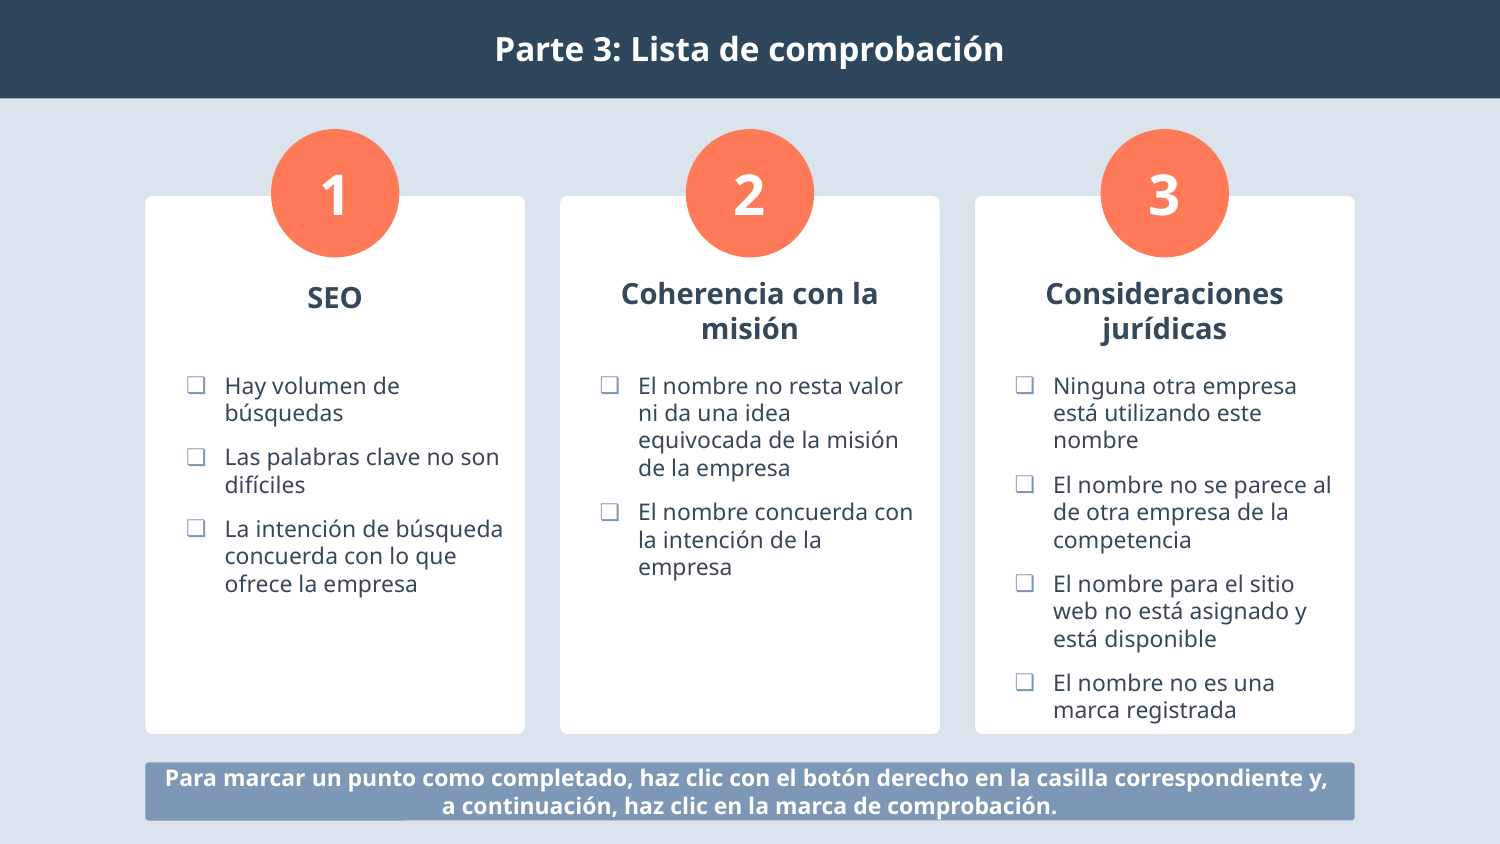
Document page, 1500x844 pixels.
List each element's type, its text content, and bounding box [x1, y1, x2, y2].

text_box [560, 195, 940, 734]
text_box [290, 129, 380, 147]
text_box [387, 155, 400, 231]
text_box [975, 195, 1355, 734]
text_box [271, 155, 283, 231]
text_box [1118, 238, 1211, 258]
text_box [289, 238, 382, 258]
text_box Hay volumen de búsquedas Las palabras clave no son difíciles La intención de búsqueda concuerda con lo que ofrece la empresa [157, 360, 516, 608]
text_box [685, 155, 698, 231]
text_box [1217, 155, 1229, 231]
text_box [704, 238, 796, 258]
text_box [1120, 129, 1210, 147]
text_box Para marcar un punto como completado, haz clic con el botón derecho en la casilla correspondiente y, a continuación, haz clic en la marca de comprobación. [145, 762, 1355, 821]
text_box 1 [283, 147, 387, 238]
text_box [1100, 155, 1113, 231]
text_box Coherencia con la misión [607, 264, 893, 357]
text_box Parte 3: Lista de comprobación [0, 0, 1500, 99]
text_box [705, 129, 795, 147]
text_box 2 [698, 147, 802, 238]
text_box Consideraciones jurídicas [1005, 264, 1325, 357]
text_box [802, 155, 815, 231]
text_box 3 [1113, 147, 1217, 238]
text_box [145, 195, 526, 734]
text_box SEO [228, 268, 442, 326]
text_box Ninguna otra empresa está utilizando este nombre El nombre no se parece al de otra empresa de la competencia El nombre para el sitio web no está asignado y está disponible El nombre no es una marca registrada [985, 360, 1345, 735]
text_box El nombre no resta valor ni da una idea equivocada de la misión de la empresa El nombre concuerda con la intención de la empresa [570, 360, 930, 592]
